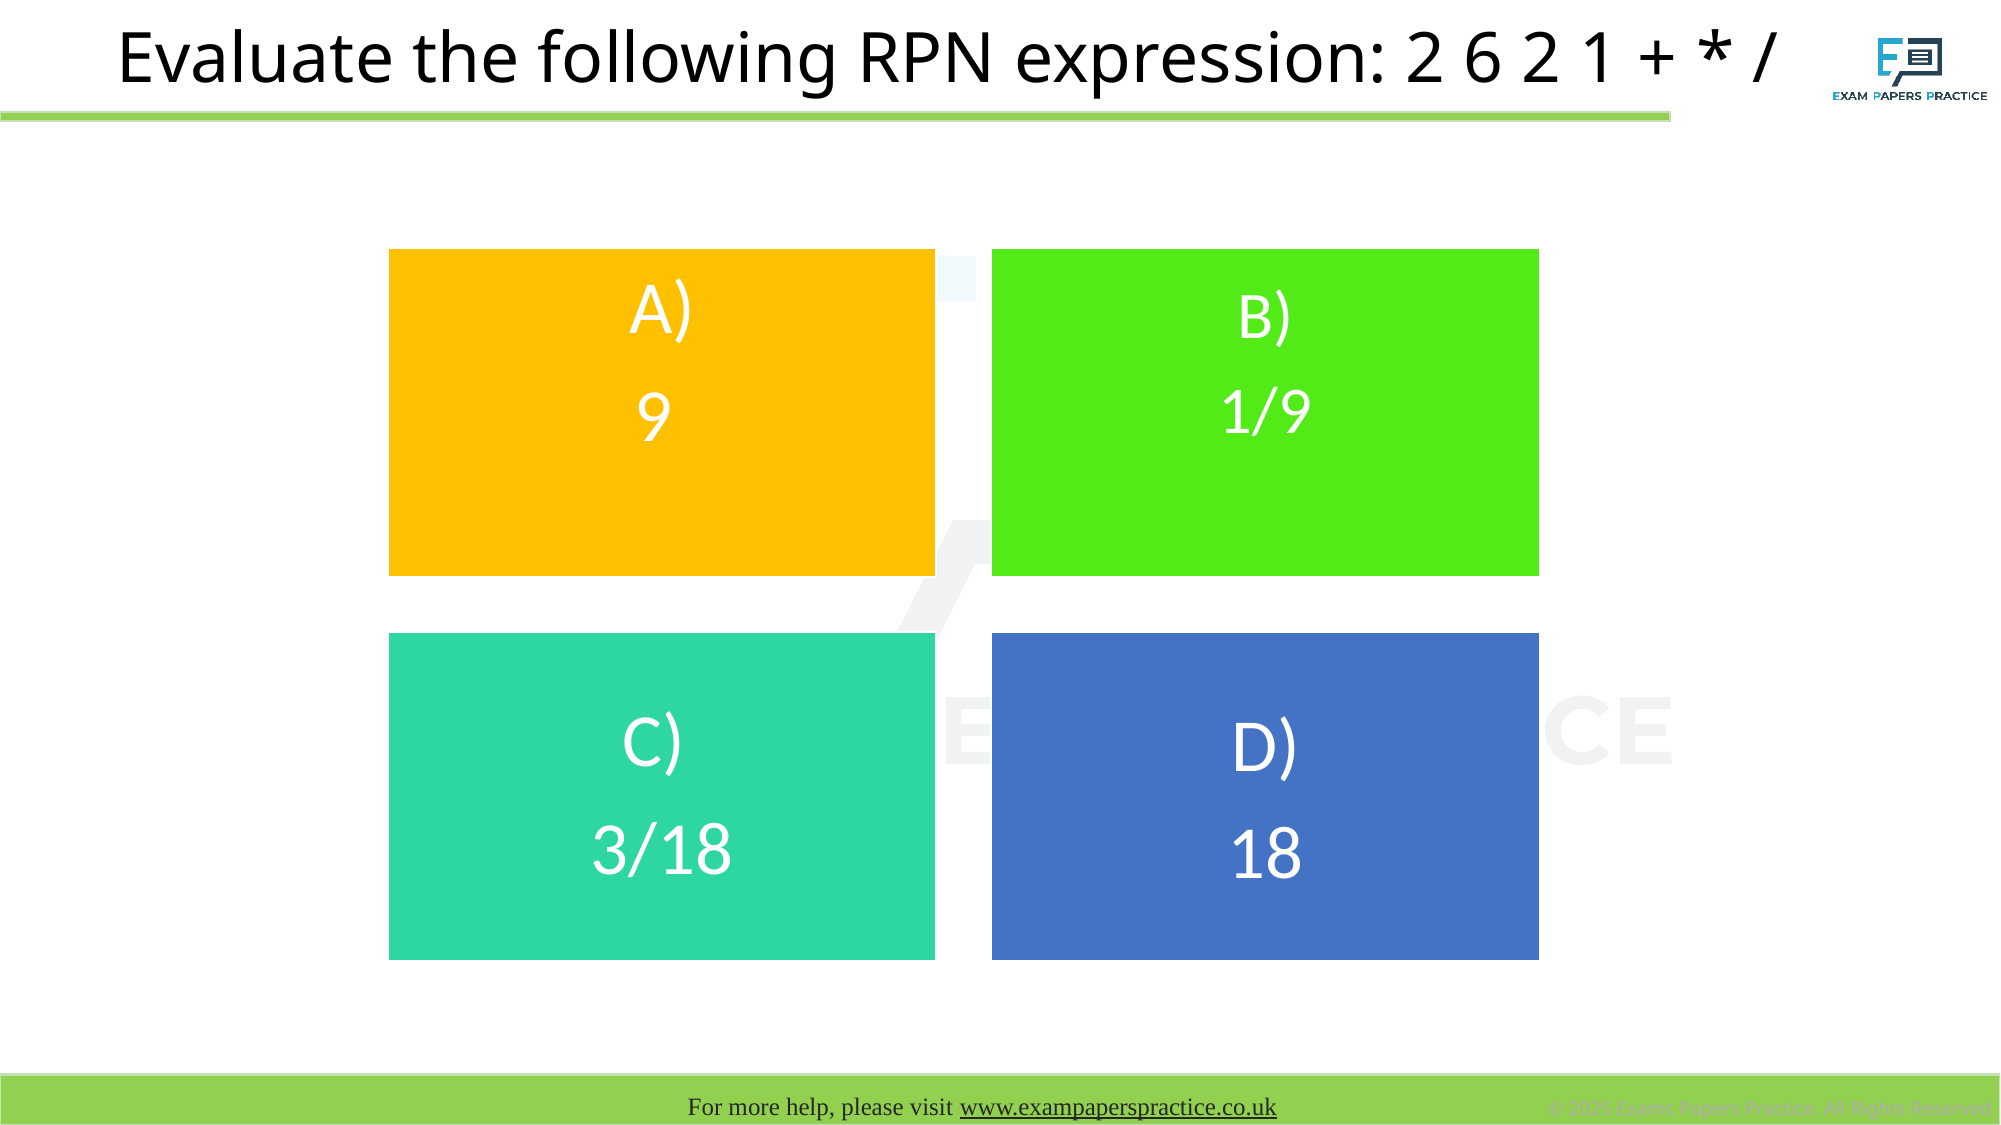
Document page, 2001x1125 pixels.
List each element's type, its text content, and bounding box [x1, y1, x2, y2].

title Evaluate the following RPN expression: 2 6 2 1 + * / [101, 13, 1899, 106]
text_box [101, 247, 1827, 962]
